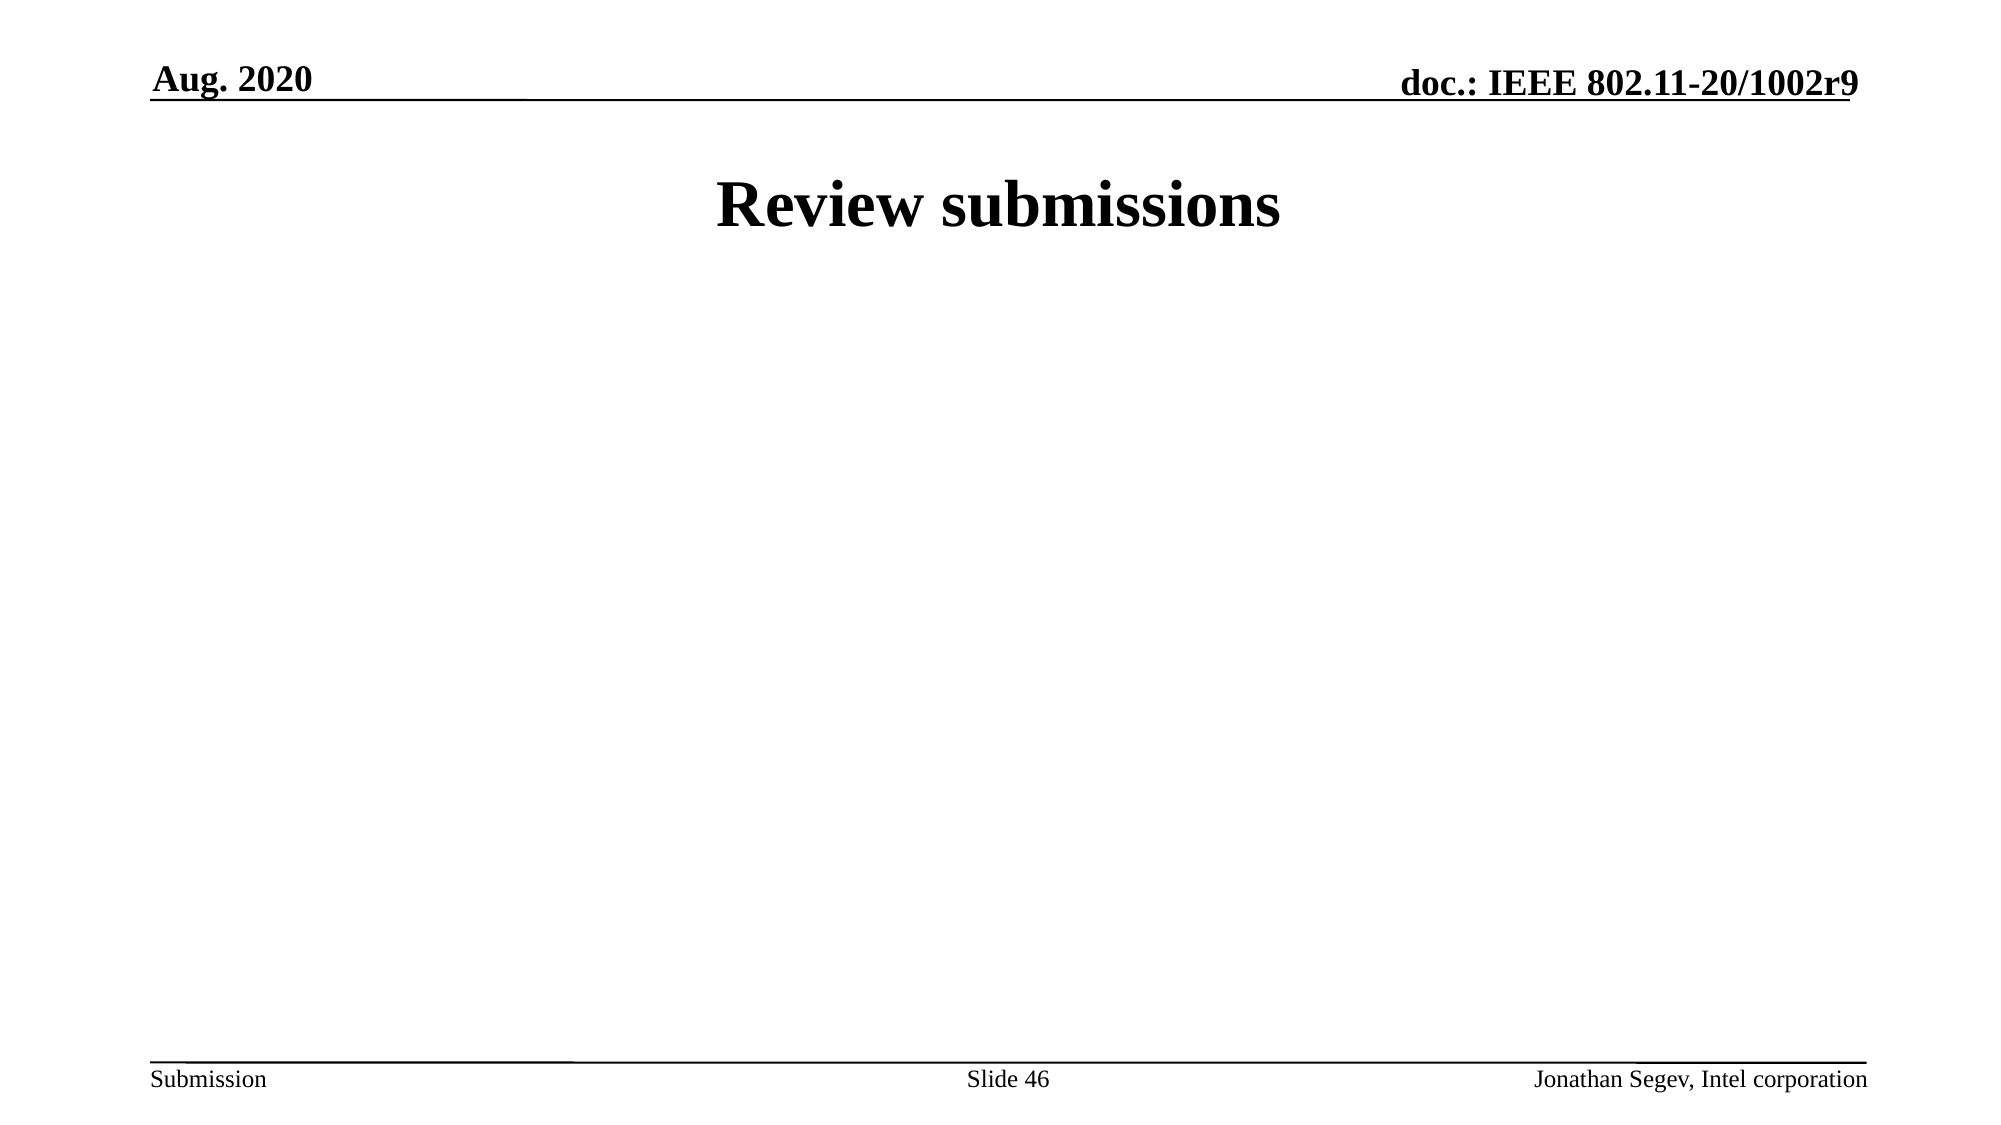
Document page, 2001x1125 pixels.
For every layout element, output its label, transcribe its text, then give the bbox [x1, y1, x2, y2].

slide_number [152, 54, 563, 100]
slide_number Slide 46 [950, 1061, 1067, 1123]
footer Jonathan Segev, Intel corporation [1171, 1061, 1869, 1093]
title Review submissions [149, 112, 1850, 288]
